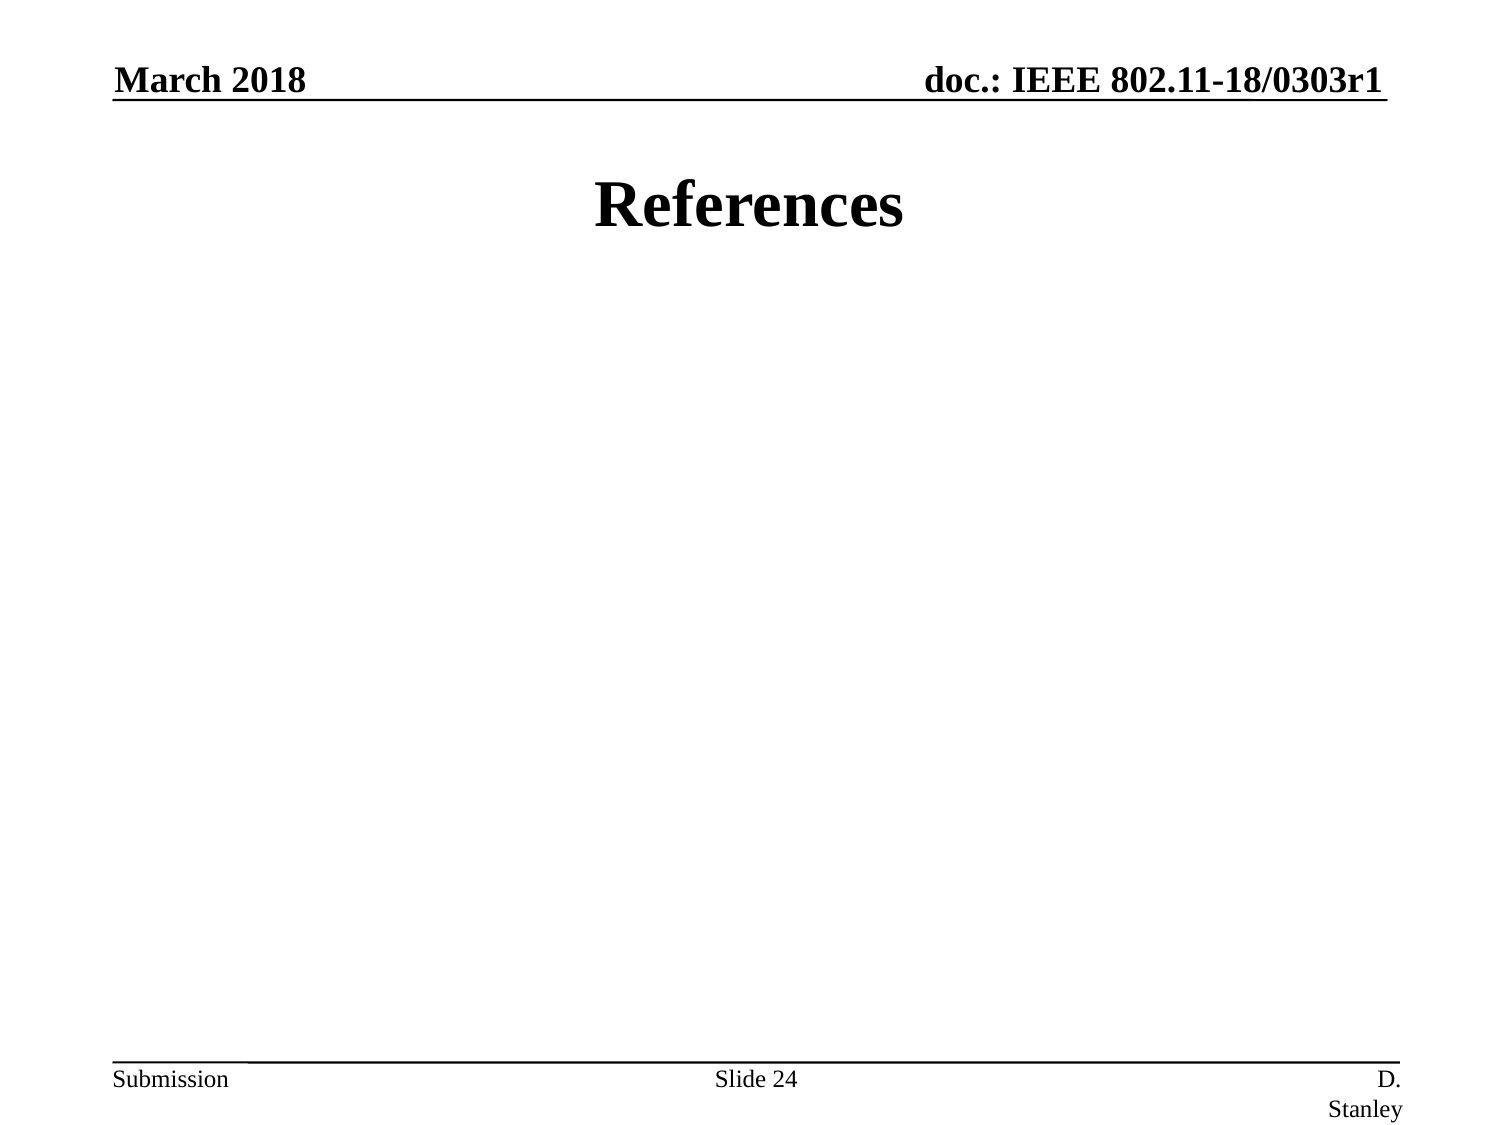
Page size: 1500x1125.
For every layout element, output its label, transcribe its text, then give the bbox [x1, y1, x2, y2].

slide_number Slide 24 [712, 1061, 800, 1093]
title References [112, 112, 1388, 288]
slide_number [114, 54, 374, 101]
footer D. Stanley, HP Enterprise [1324, 1061, 1402, 1093]
